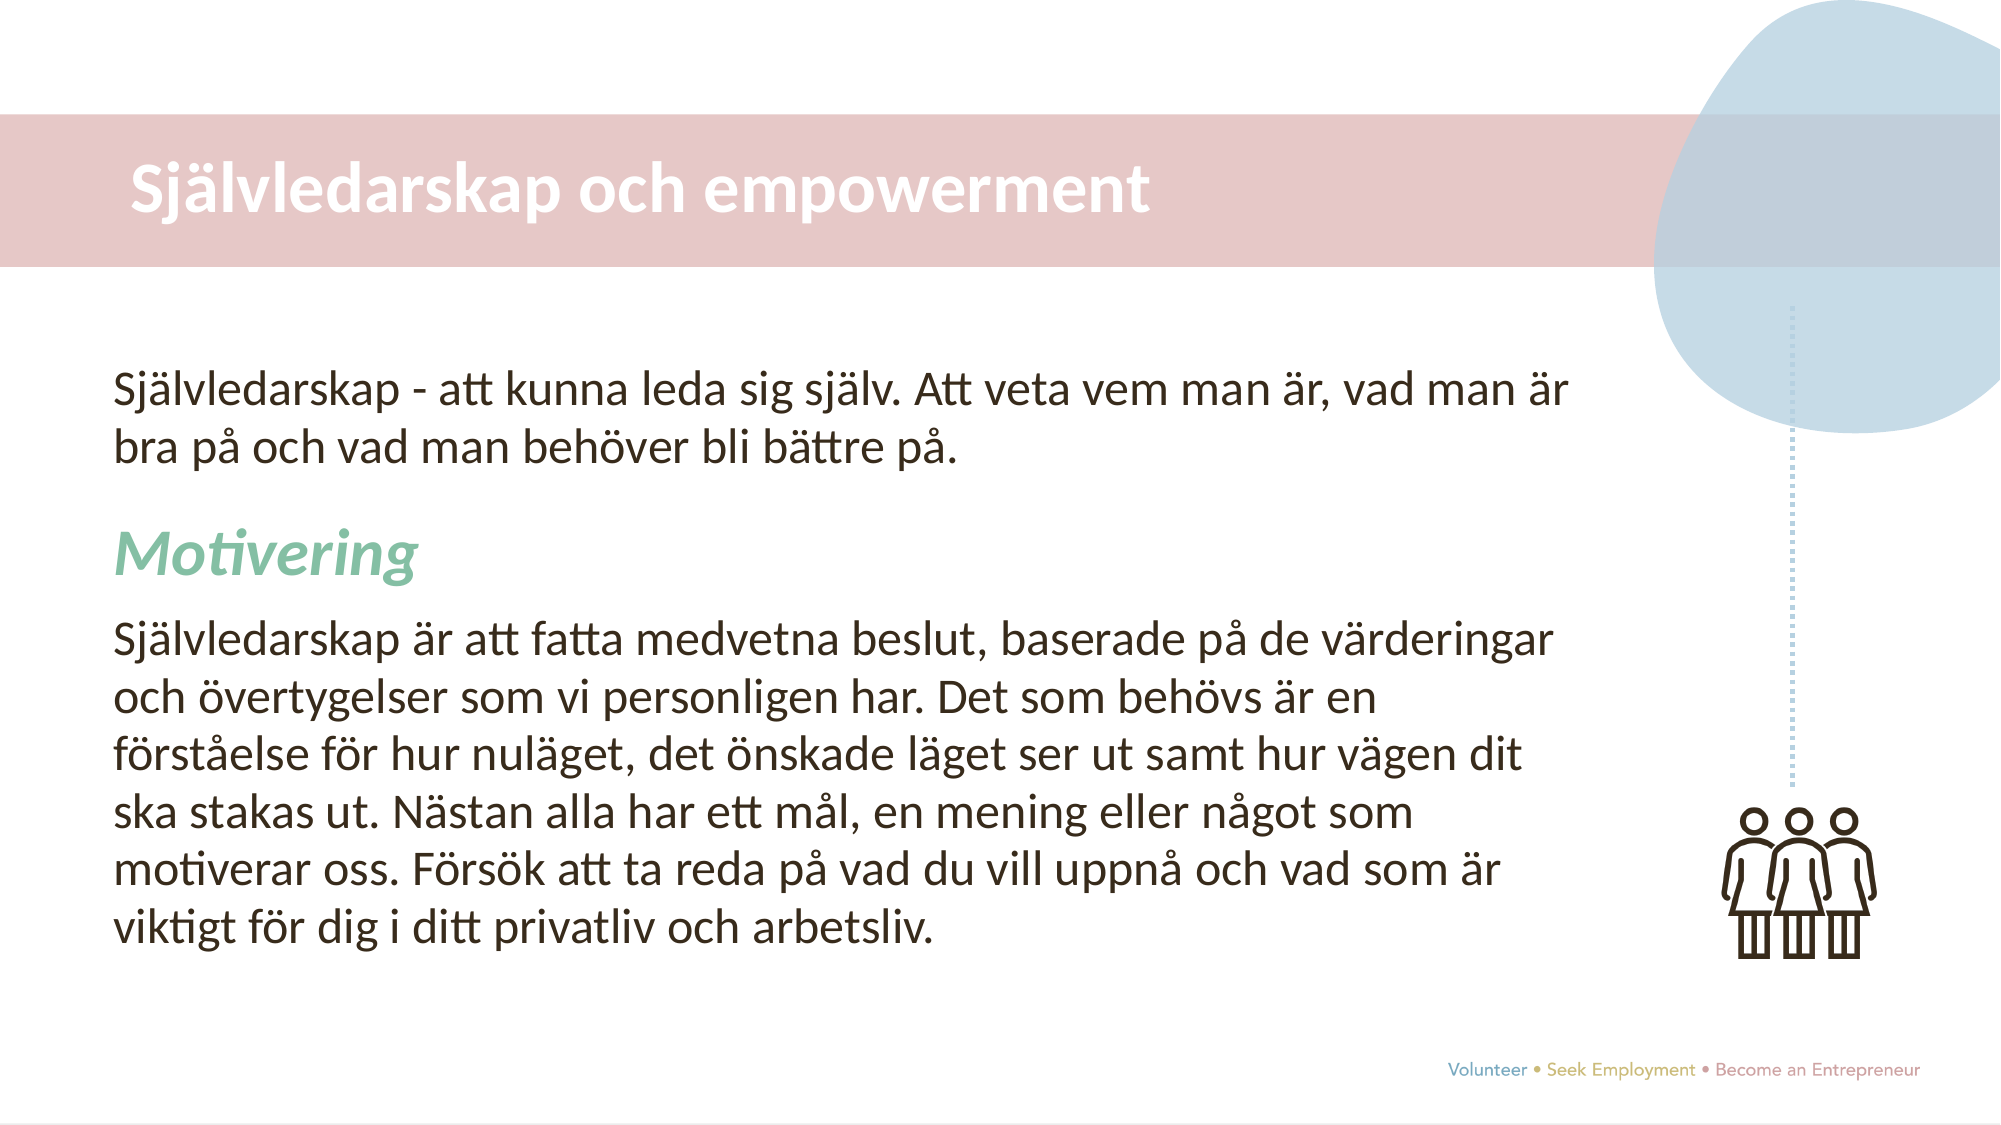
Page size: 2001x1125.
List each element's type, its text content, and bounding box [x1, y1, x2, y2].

picture [1418, 1046, 1971, 1103]
picture [1709, 793, 1889, 973]
text_box Självledarskap - att kunna leda sig själv. Att veta vem man är, vad man är bra på och vad man behöver bli bättre på. Motivering Självledarskap är att fatta medvetna beslut, baserade på de värderingar och övertygelser som vi personligen har. Det som behövs är en förståelse för hur nuläget, det önskade läget ser ut samt hur vägen dit ska stakas ut. Nästan alla har ett mål, en mening eller något som motiverar oss. Försök att ta reda på vad du vill uppnå och vad som är viktigt för dig i ditt privatliv och arbetsliv. [98, 350, 1600, 975]
text_box Självledarskap och empowerment [99, 147, 1312, 290]
text_box [0, 113, 1699, 268]
text_box [1653, 0, 2000, 434]
